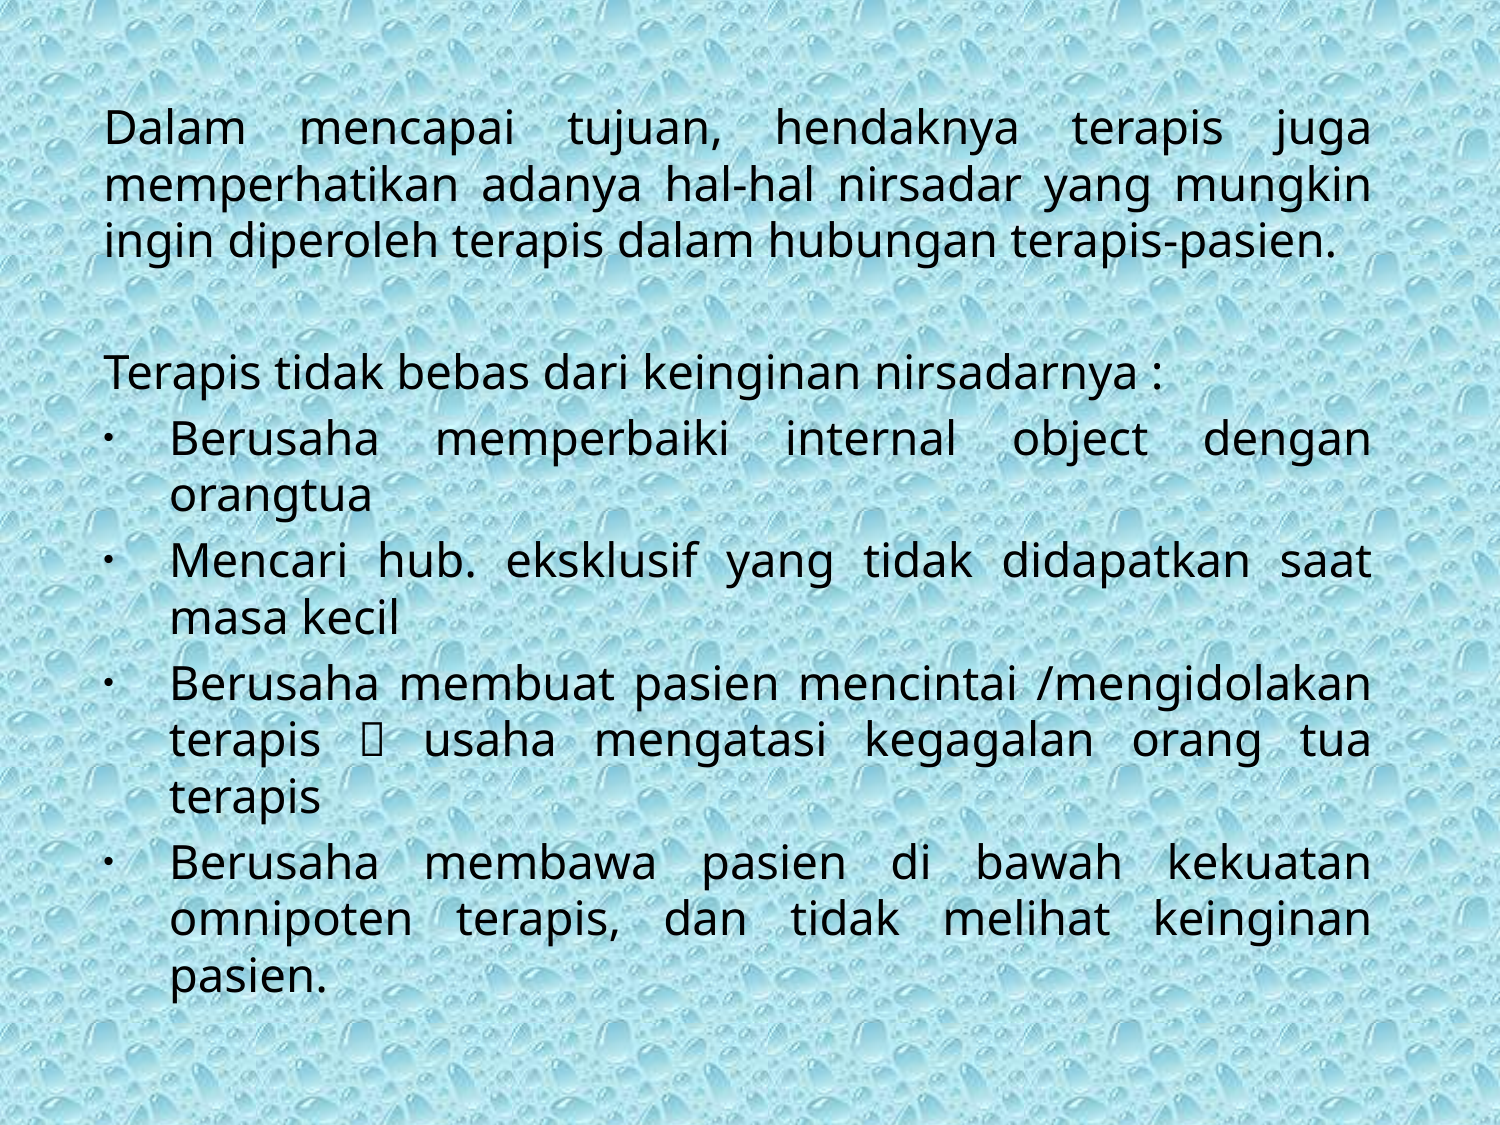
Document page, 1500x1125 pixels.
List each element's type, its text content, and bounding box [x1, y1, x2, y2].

picture [0, 0, 1500, 1125]
subtitle Dalam mencapai tujuan, hendaknya terapis juga memperhatikan adanya hal-hal nirsadar yang mungkin ingin diperoleh terapis dalam hubungan terapis-pasien. Terapis tidak bebas dari keinginan nirsadarnya : Berusaha memperbaiki internal object dengan orangtua Mencari hub. eksklusif yang tidak didapatkan saat masa kecil Berusaha membuat pasien mencintai /mengidolakan terapis  usaha mengatasi kegagalan orang tua terapis Berusaha membawa pasien di bawah kekuatan omnipoten terapis, dan tidak melihat keinginan pasien. [88, 90, 1388, 1024]
